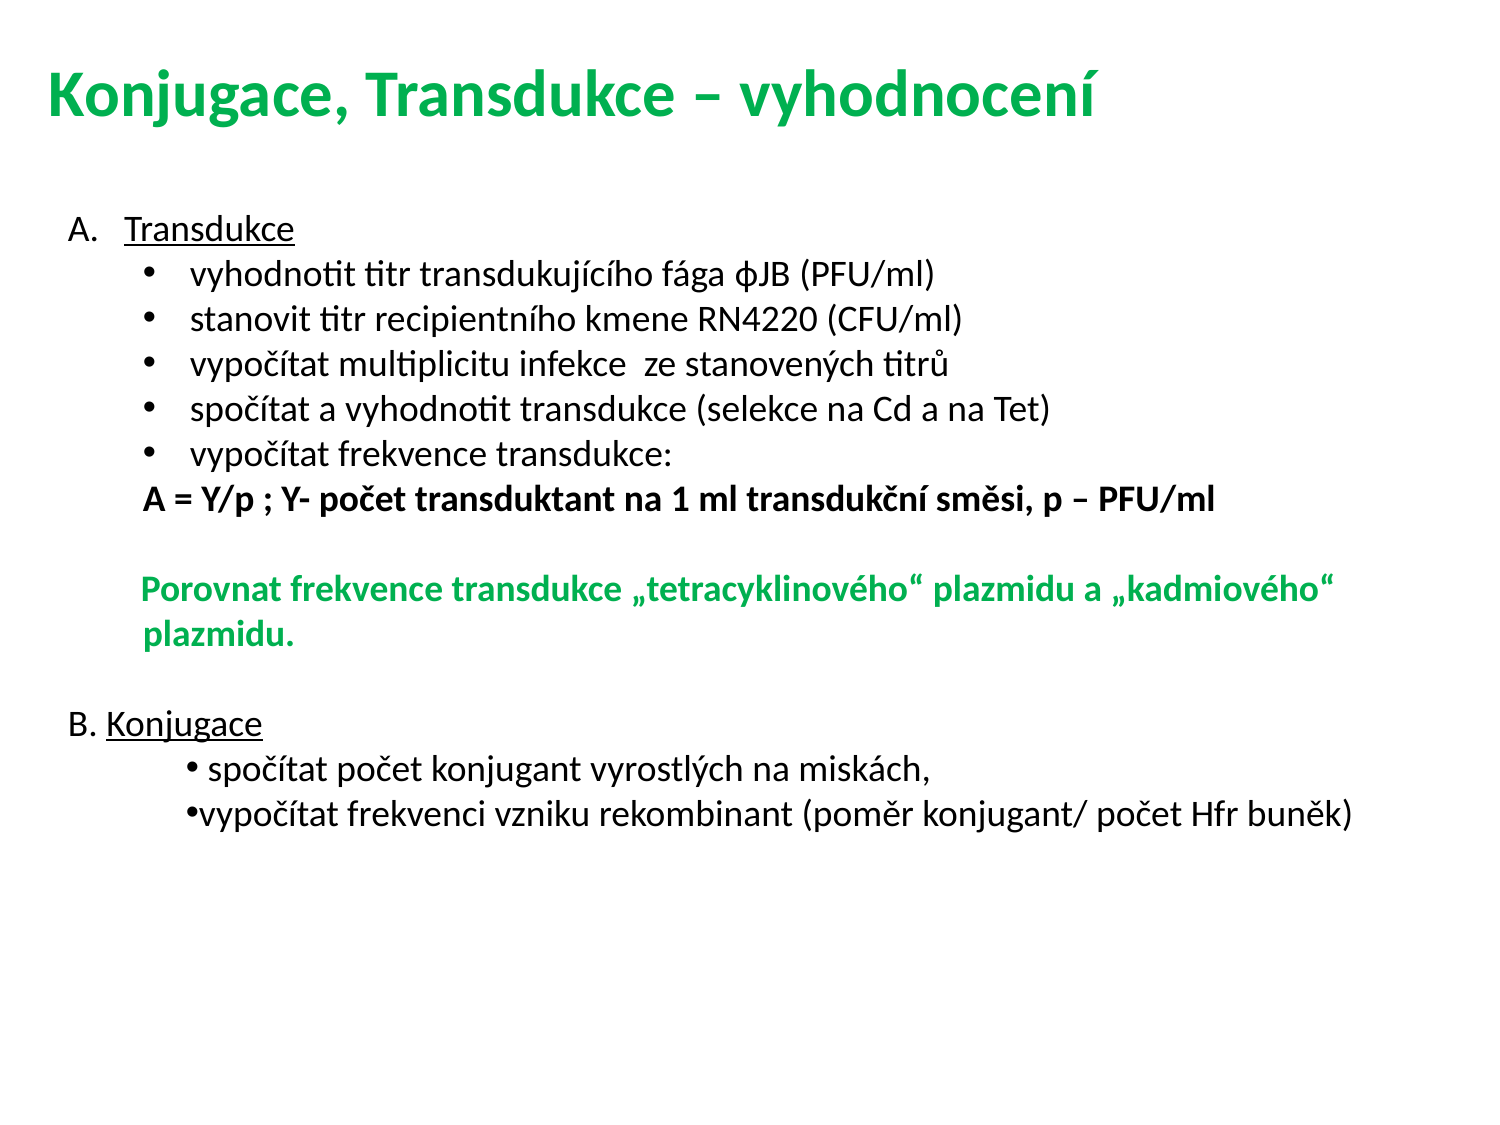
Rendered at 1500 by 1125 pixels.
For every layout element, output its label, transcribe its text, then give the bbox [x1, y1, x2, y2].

text_box Transdukce vyhodnotit titr transdukujícího fága фJB (PFU/ml) stanovit titr recipientního kmene RN4220 (CFU/ml) vypočítat multiplicitu infekce ze stanovených titrů spočítat a vyhodnotit transdukce (selekce na Cd a na Tet) vypočítat frekvence transdukce: A = Y/p ; Y- počet transduktant na 1 ml transdukční směsi, p – PFU/ml Porovnat frekvence transdukce „tetracyklinového“ plazmidu a „kadmiového“ plazmidu. B. Konjugace spočítat počet konjugant vyrostlých na miskách, vypočítat frekvenci vzniku rekombinant (poměr konjugant/ počet Hfr buněk) [53, 196, 1436, 976]
text_box Konjugace, Transdukce – vyhodnocení [33, 42, 1112, 138]
